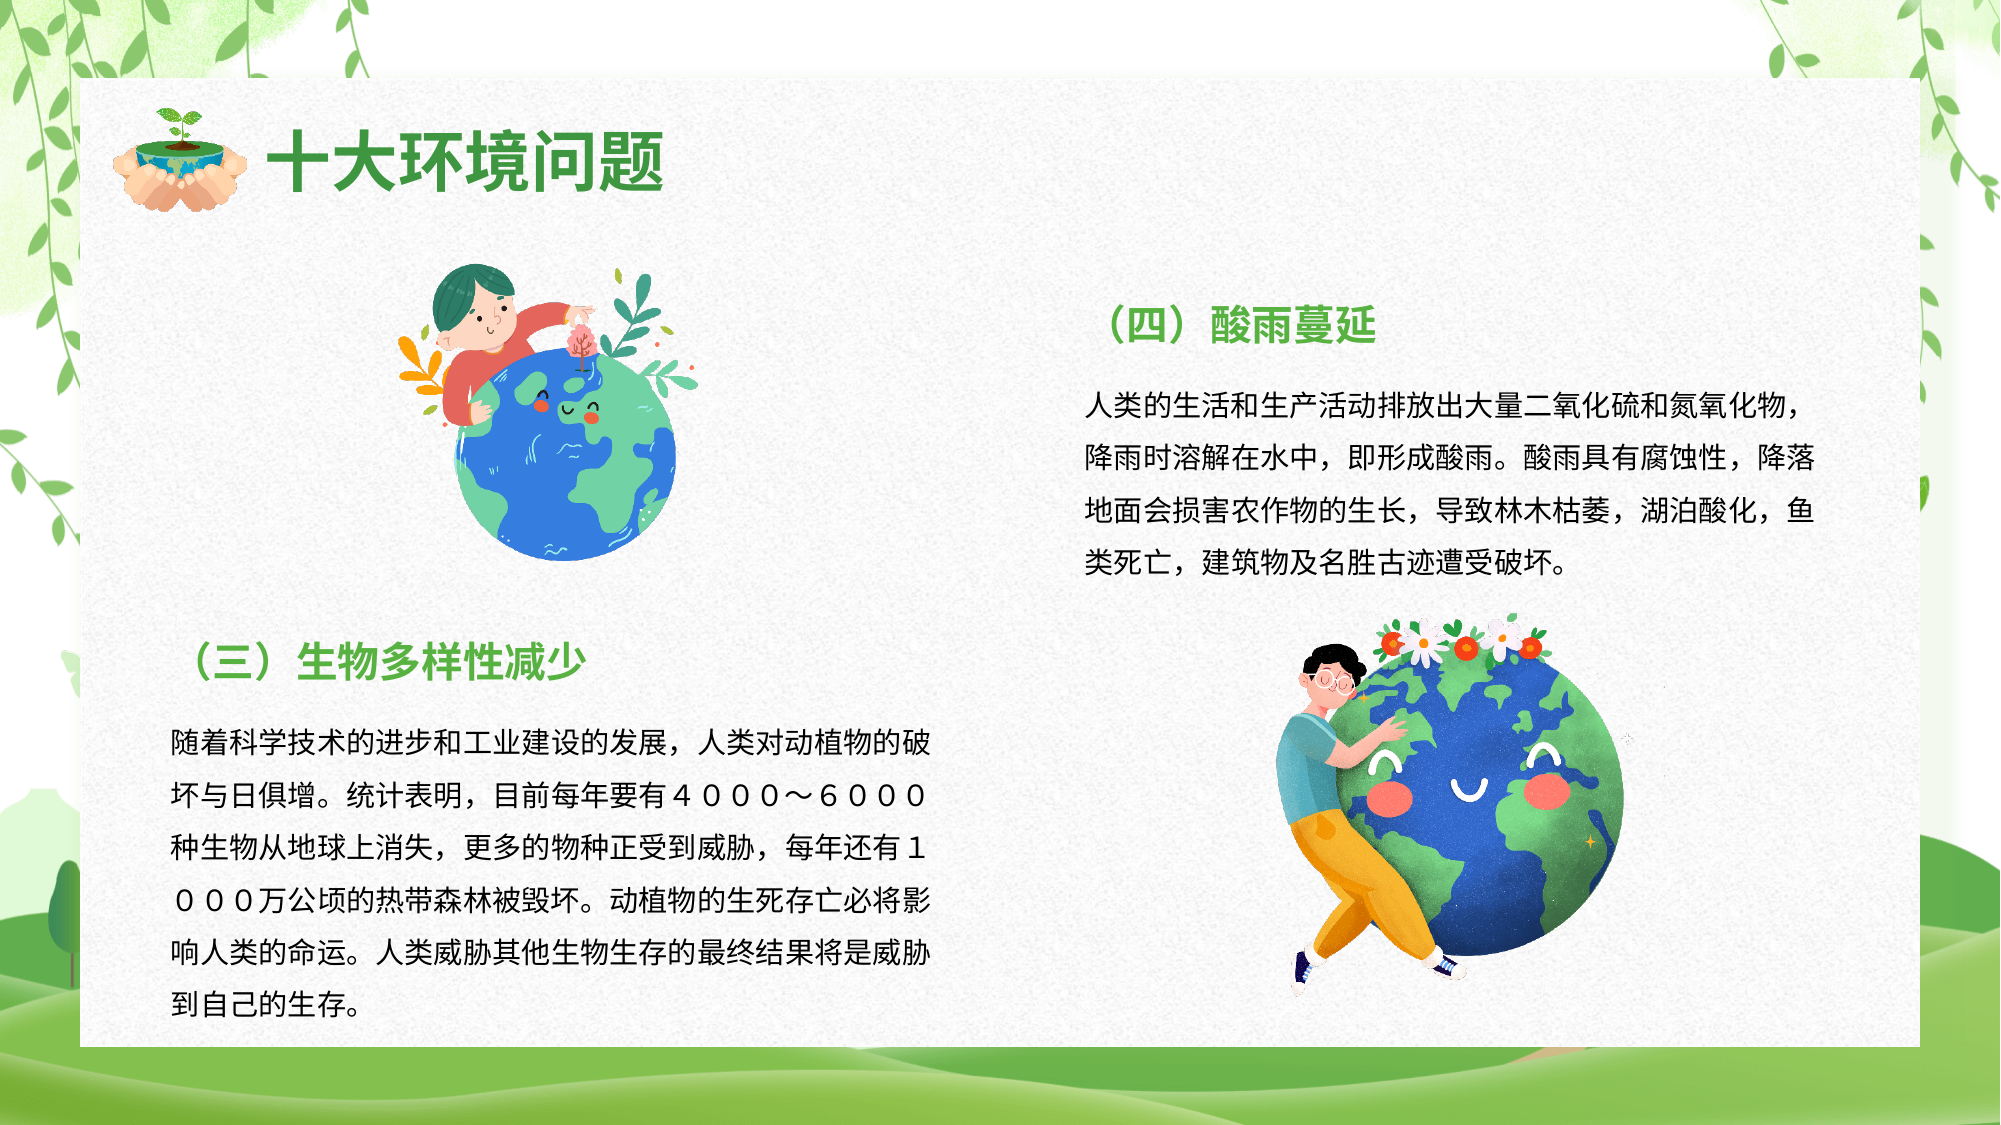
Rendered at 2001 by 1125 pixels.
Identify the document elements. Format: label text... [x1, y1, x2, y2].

list （三）生物多样性减少 随着科学技术的进步和工业建设的发展，人类对动植物的破坏与日俱增。统计表明，目前每年要有４０００～６０００种生物从地球上消失，更多的物种正受到威胁，每年还有１０００万公顷的热带森林被毁坏。动植物的生死存亡必将影响人类的命运。人类威胁其他生物生存的最终结果将是威胁到自己的生存。 [156, 618, 965, 1033]
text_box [109, 104, 871, 218]
picture [0, 0, 2000, 1125]
